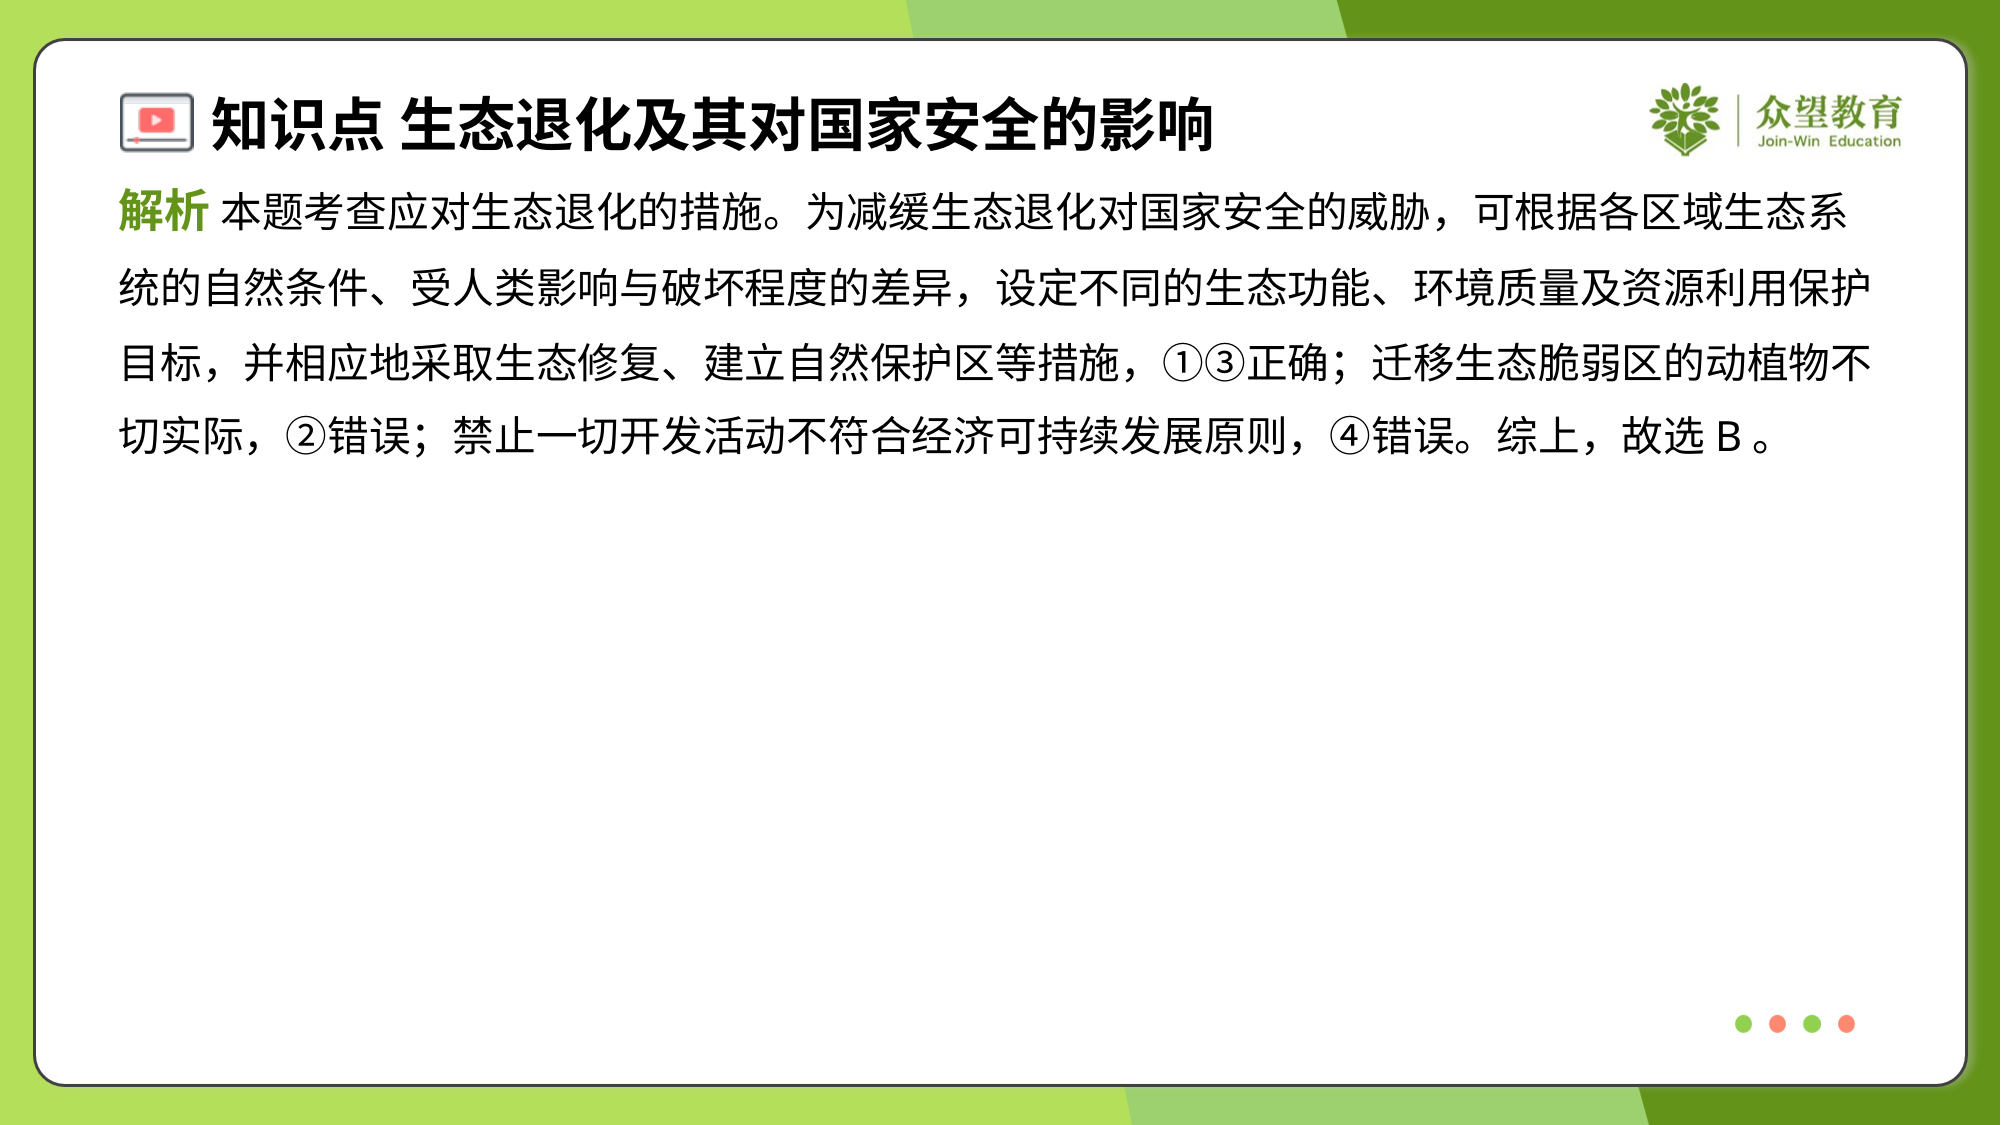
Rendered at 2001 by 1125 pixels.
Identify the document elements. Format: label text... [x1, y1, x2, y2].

text_box 解析 本题考查应对生态退化的措施。为减缓生态退化对国家安全的威胁，可根据各区域生态系 统的自然条件、受人类影响与破坏程度的差异，设定不同的生态功能、环境质量及资源利用保护 目标，并相应地采取生态修复、建立自然保护区等措施，①③正确；迁移生态脆弱区的动植物不 切实际，②错误；禁止一切开发活动不符合经济可持续发展原则，④错误。综上，故选B。 [118, 159, 1883, 452]
picture [0, 0, 2000, 1125]
